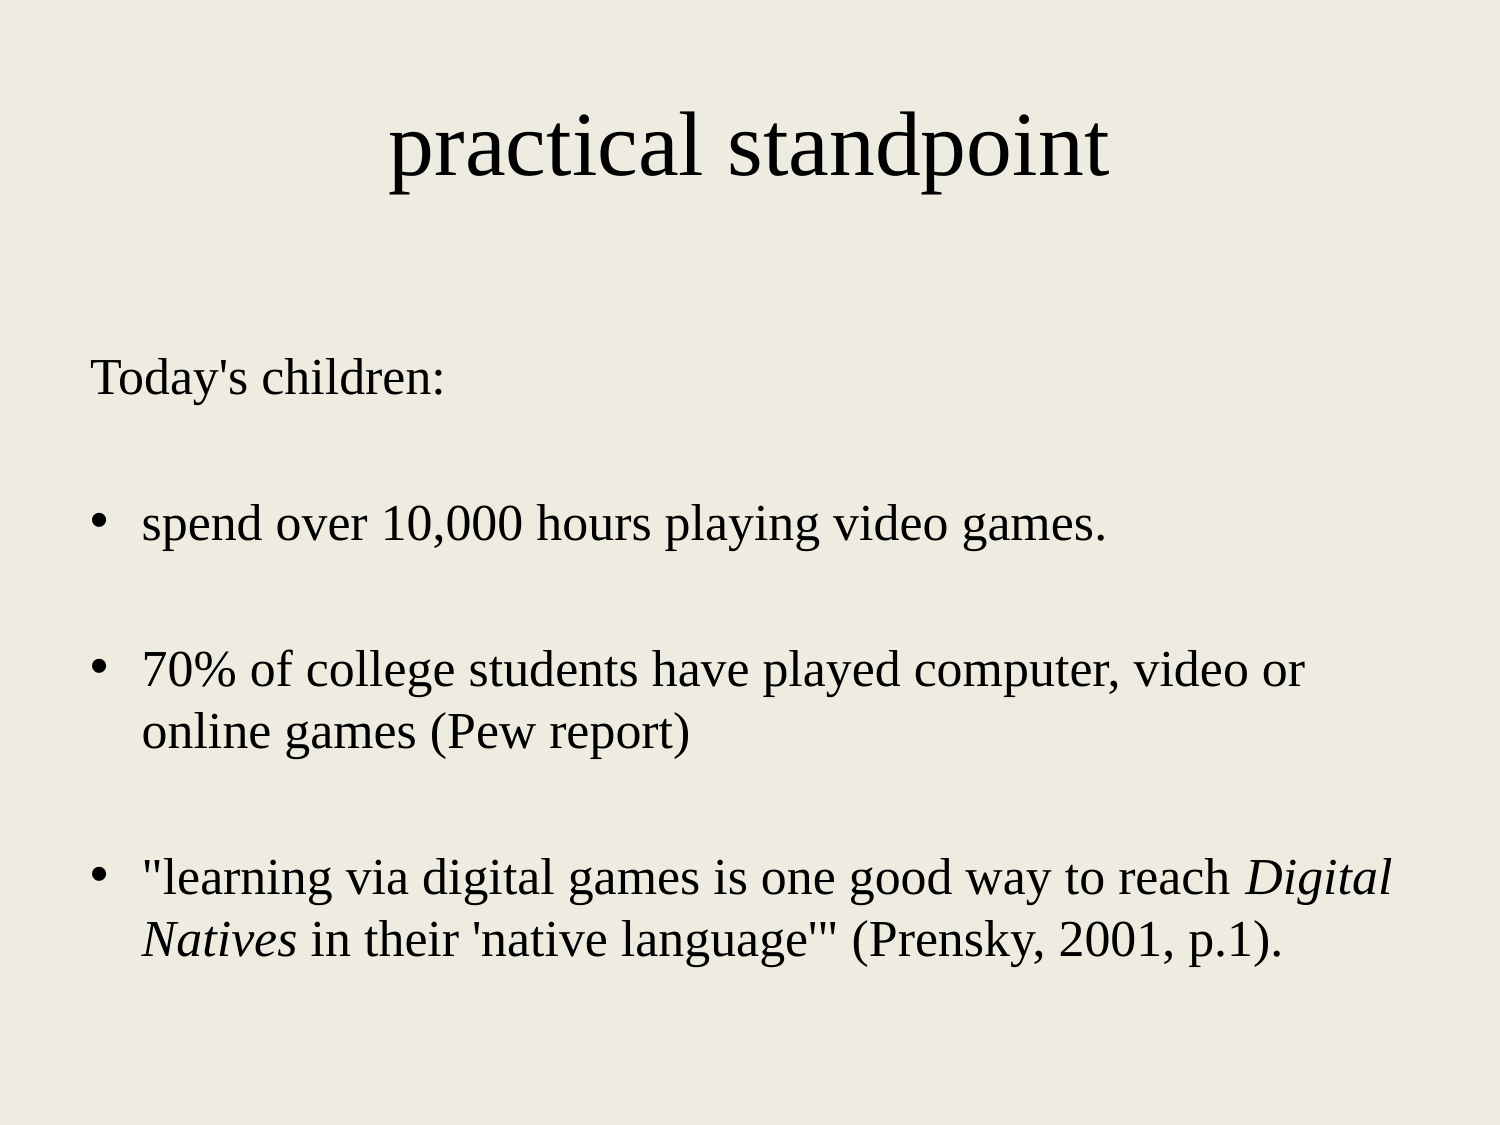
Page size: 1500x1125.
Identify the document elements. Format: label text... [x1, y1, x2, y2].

list Today's children: spend over 10,000 hours playing video games. 70% of college students have played computer, video or online games (Pew report) "learning via digital games is one good way to reach Digital Natives in their 'native language'" (Prensky, 2001, p.1). [75, 262, 1425, 1005]
title practical standpoint [75, 45, 1425, 233]
